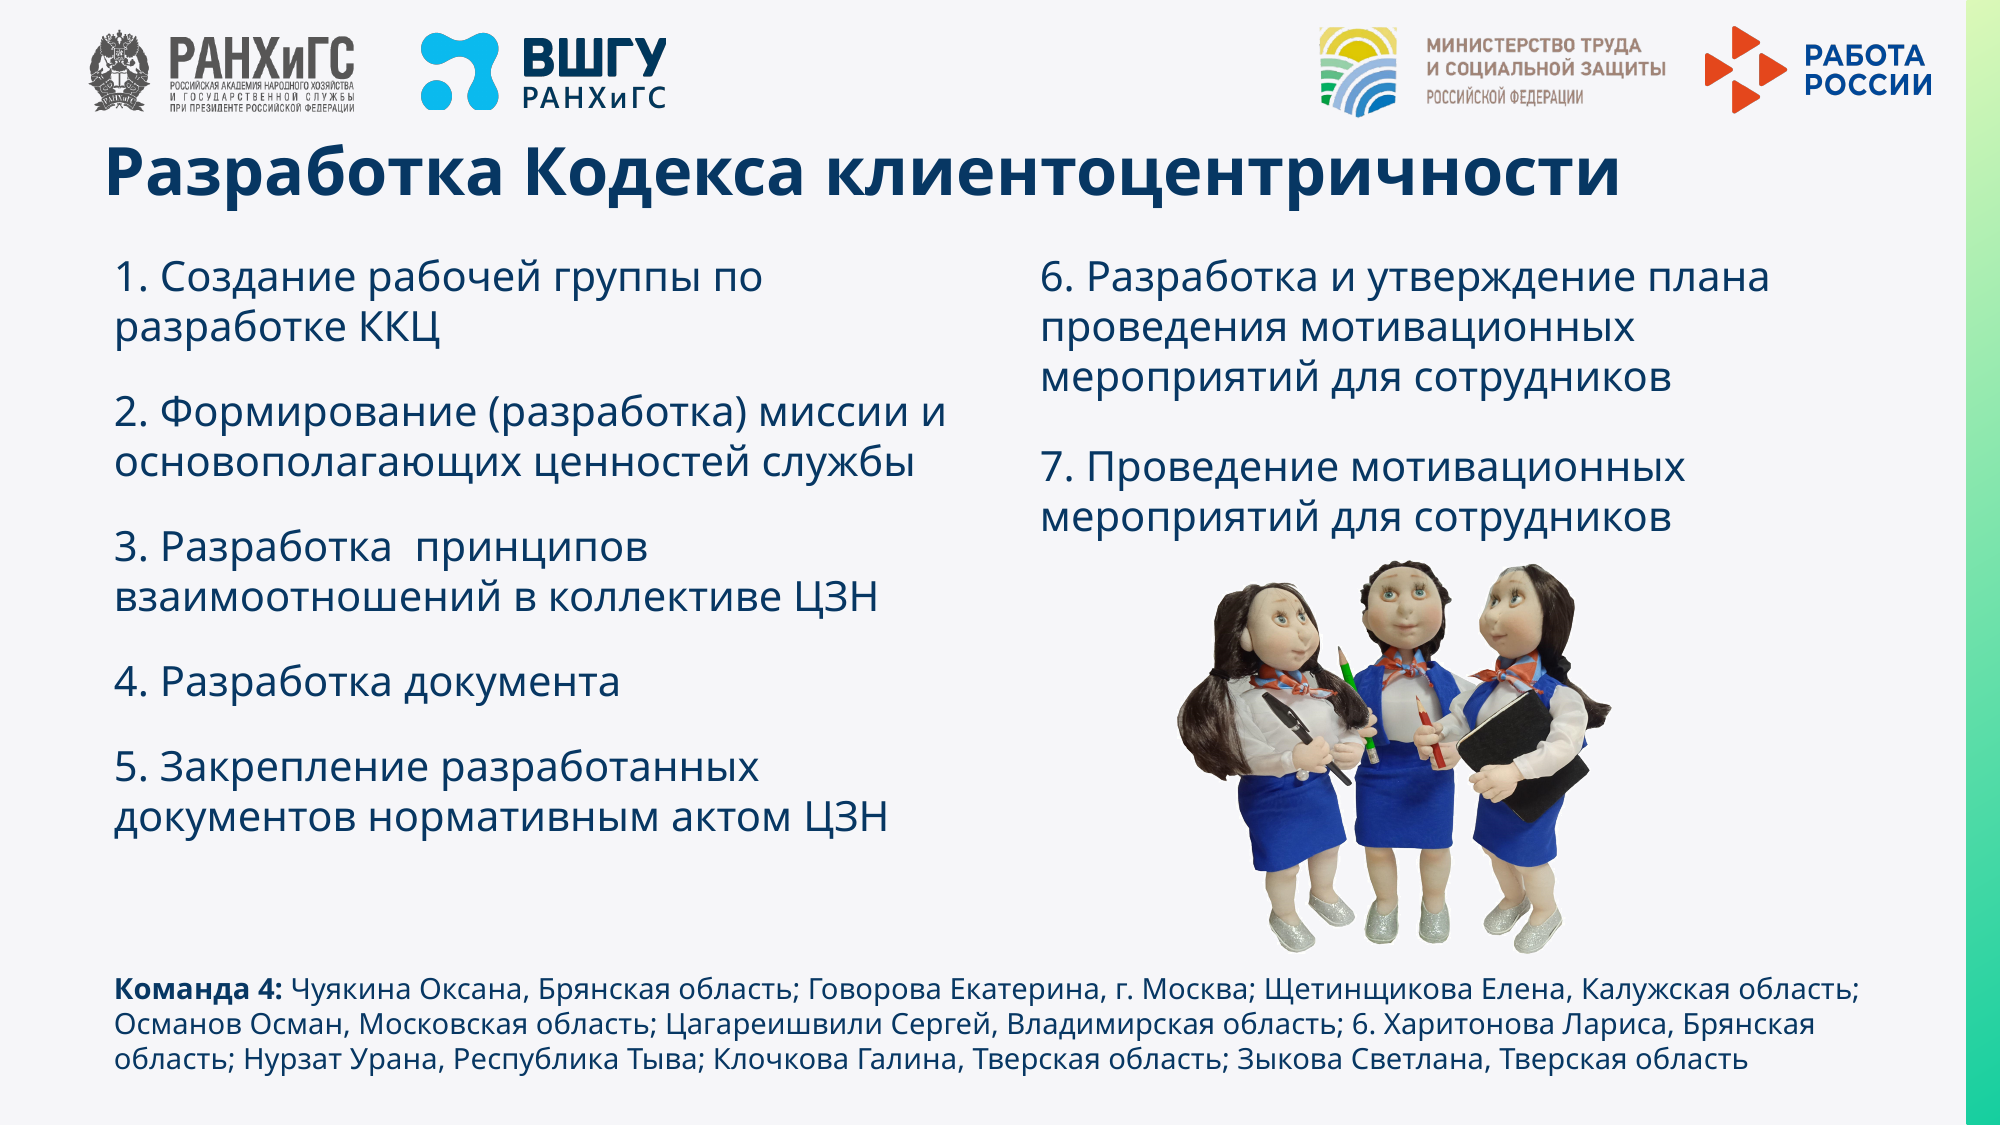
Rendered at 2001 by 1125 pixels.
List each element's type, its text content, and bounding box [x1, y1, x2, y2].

picture [1177, 560, 1612, 954]
picture [1705, 26, 1932, 116]
picture [1317, 23, 1667, 119]
picture [88, 29, 355, 113]
picture [421, 55, 475, 110]
picture [440, 32, 480, 40]
picture [486, 32, 666, 110]
picture [421, 32, 433, 42]
picture [421, 102, 427, 110]
text_box Разработка Кодекса клиентоцентричности [88, 121, 1812, 216]
text_box 6. Разработка и утверждение плана проведения мотивационных мероприятий для сотрудников 7. Проведение мотивационных мероприятий для сотрудников [1039, 250, 1900, 548]
title Команда 4: Чуякина Оксана, Брянская область; Говорова Екатерина, г. Москва; Щетинщикова Елена, Калужская область; Османов Осман, Московская область; Цагареишвили Сергей, Владимирская область; 6. Харитонова Лариса, Брянская область; Нурзат Урана, Республика Тыва; Клочкова Галина, Тверская область; Зыкова Светлана, Тверская область [113, 970, 1945, 1091]
text_box 1. Создание рабочей группы по разработке ККЦ 2. Формирование (разработка) миссии и основополагающих ценностей службы 3. Разработка принципов взаимоотношений в коллективе ЦЗН 4. Разработка документа 5. Закрепление разработанных документов нормативным актом ЦЗН [113, 250, 974, 950]
